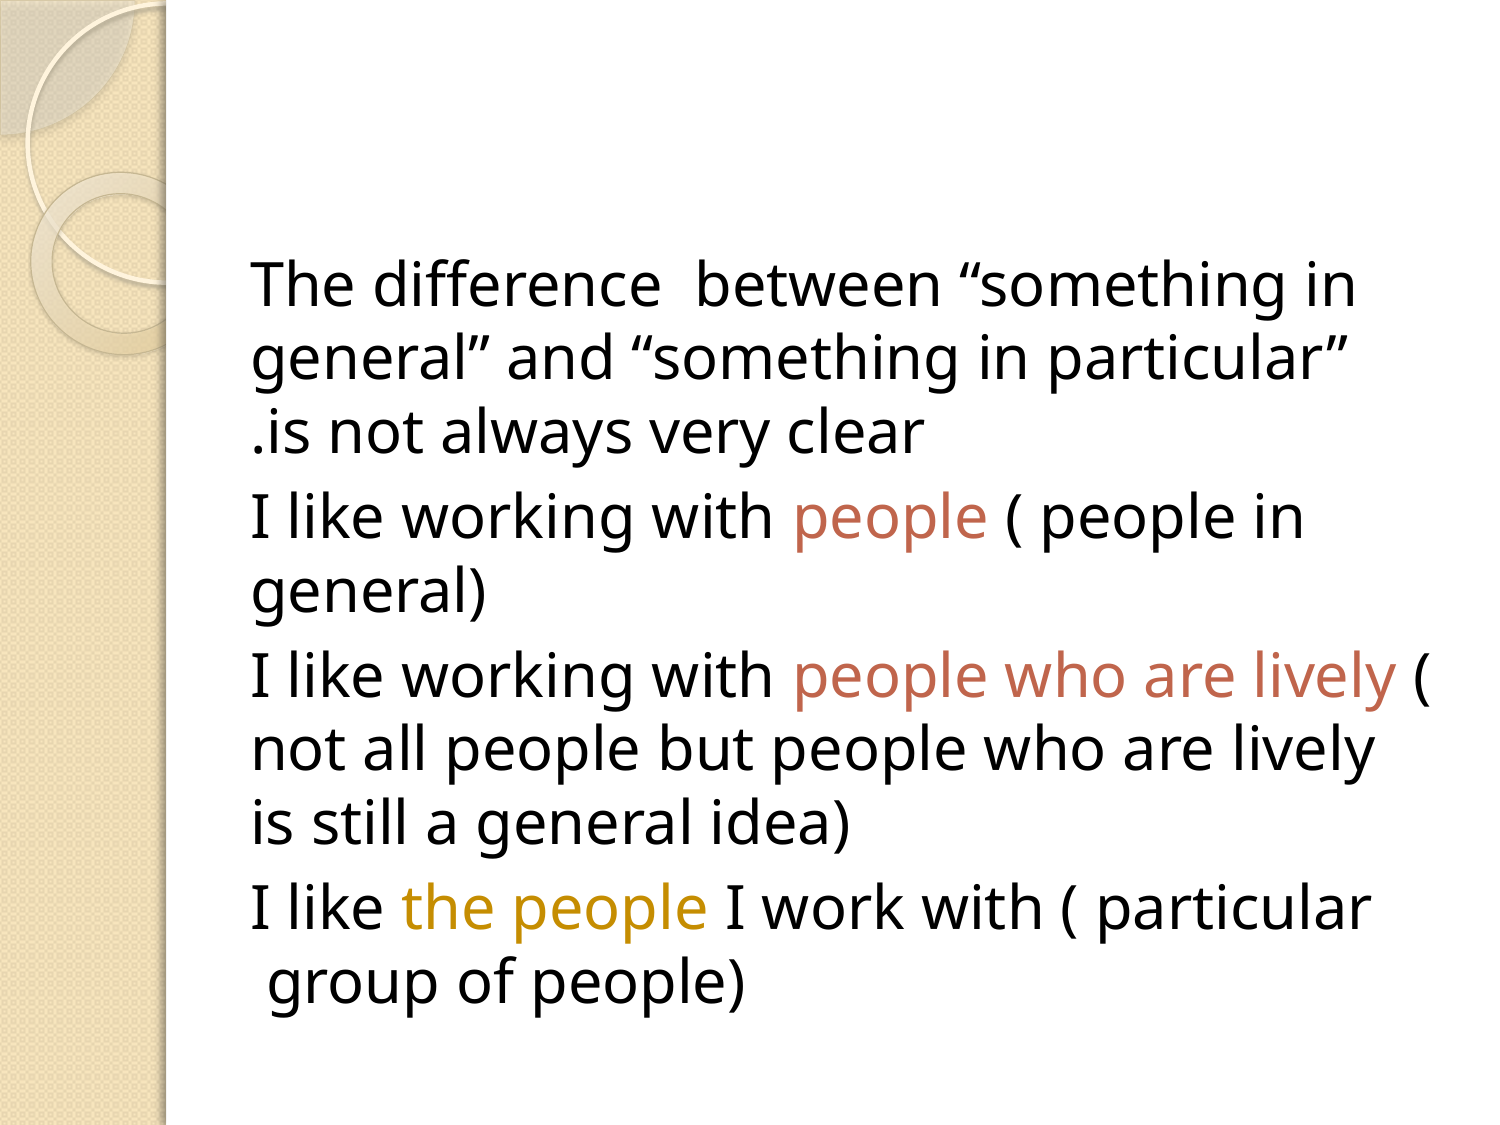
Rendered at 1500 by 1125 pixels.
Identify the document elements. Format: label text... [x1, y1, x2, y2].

list The difference between “something in general” and “something in particular” is not always very clear. I like working with people ( people in general) I like working with people who are lively ( not all people but people who are lively is still a general idea) I like the people I work with ( particular group of people) [235, 237, 1466, 1025]
